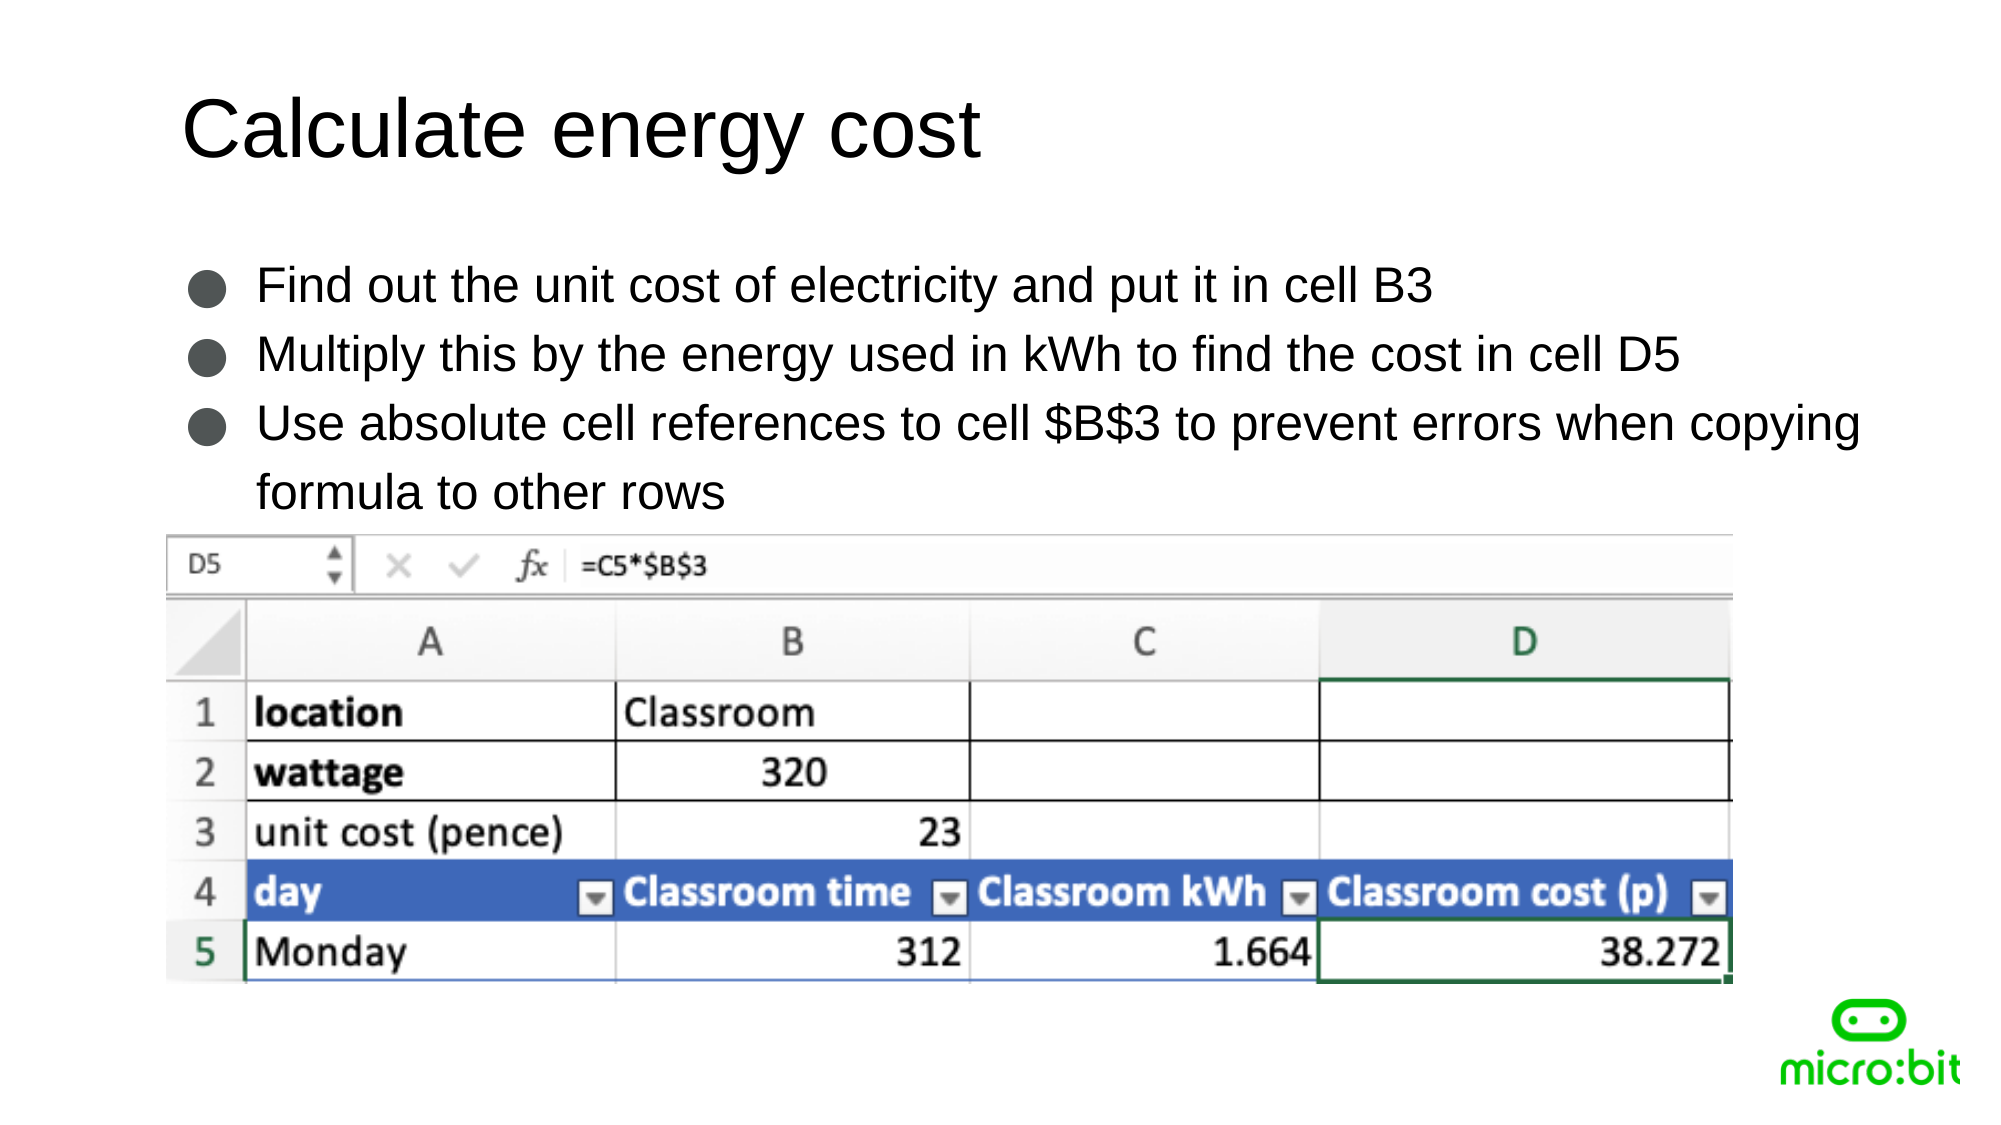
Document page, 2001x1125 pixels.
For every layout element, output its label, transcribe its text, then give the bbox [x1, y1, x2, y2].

picture [1780, 998, 1960, 1086]
picture [165, 533, 1733, 984]
text_box Calculate energy cost Find out the unit cost of electricity and put it in cell B3 Multiply this by the energy used in kWh to find the cost in cell D5 Use absolute cell references to cell $B$3 to prevent errors when copying formula to other rows [166, 60, 1918, 884]
